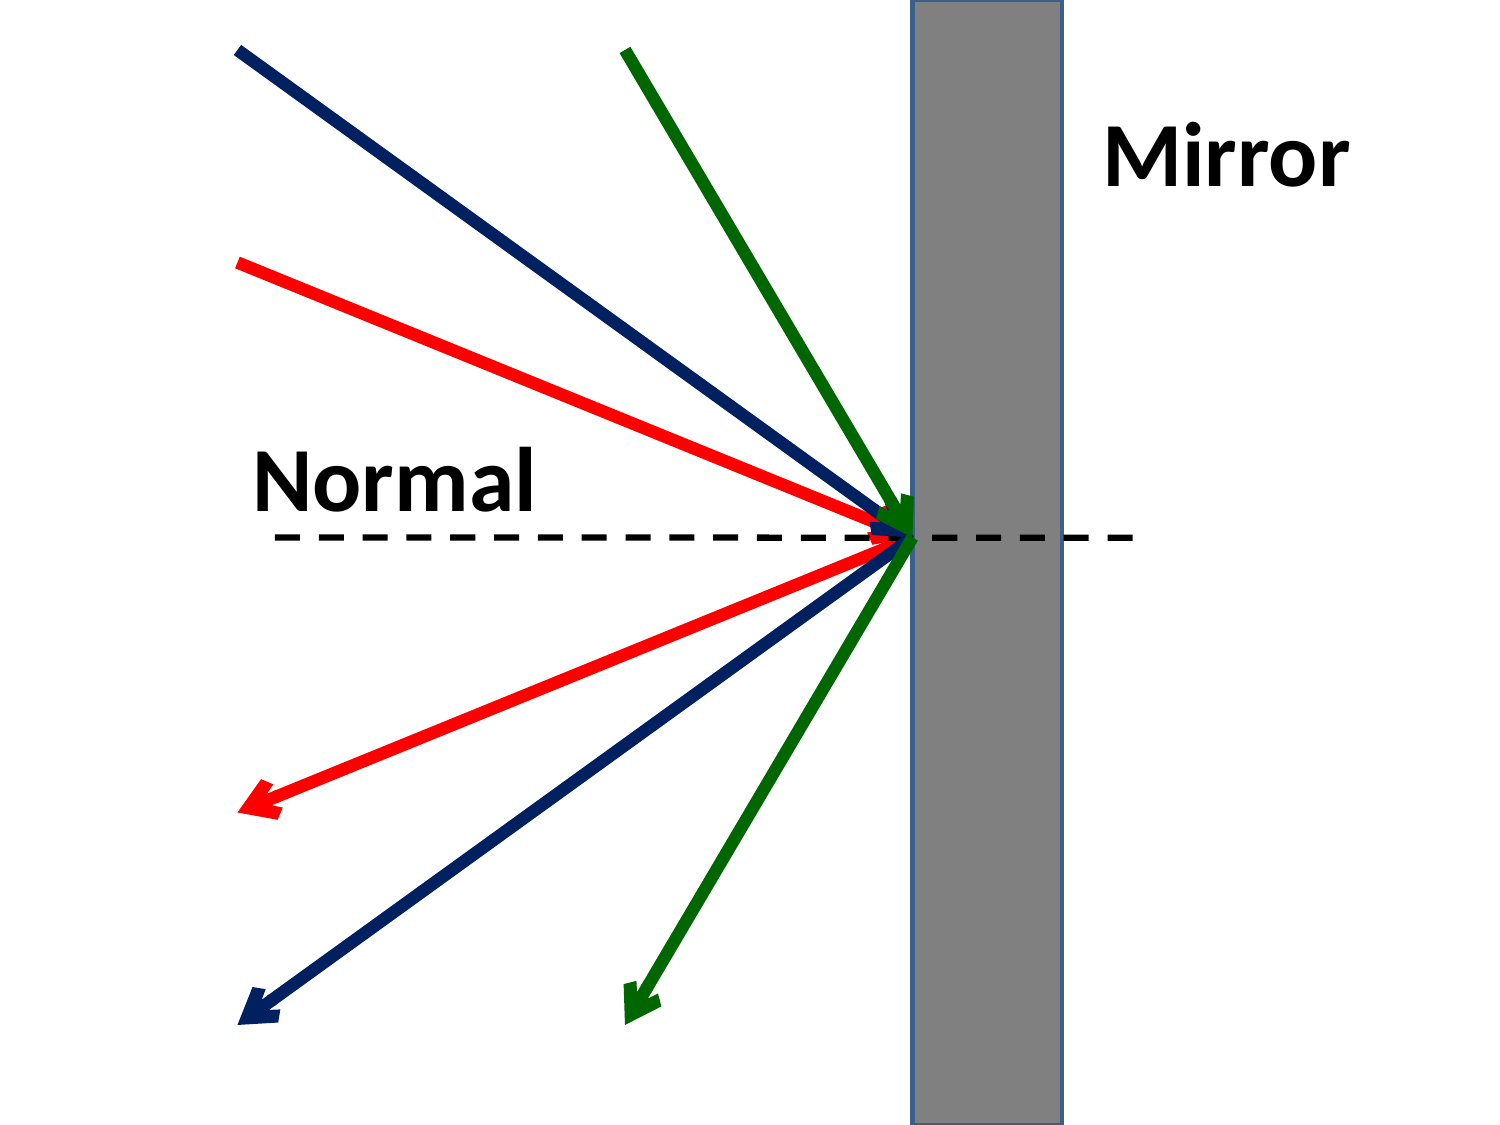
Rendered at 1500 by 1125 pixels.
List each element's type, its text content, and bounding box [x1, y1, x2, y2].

text_box Mirror [1087, 87, 1375, 213]
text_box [237, 537, 913, 1026]
text_box [910, 547, 1064, 1125]
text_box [524, 637, 1013, 926]
text_box [910, 0, 1064, 535]
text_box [237, 49, 913, 537]
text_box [524, 149, 1013, 438]
